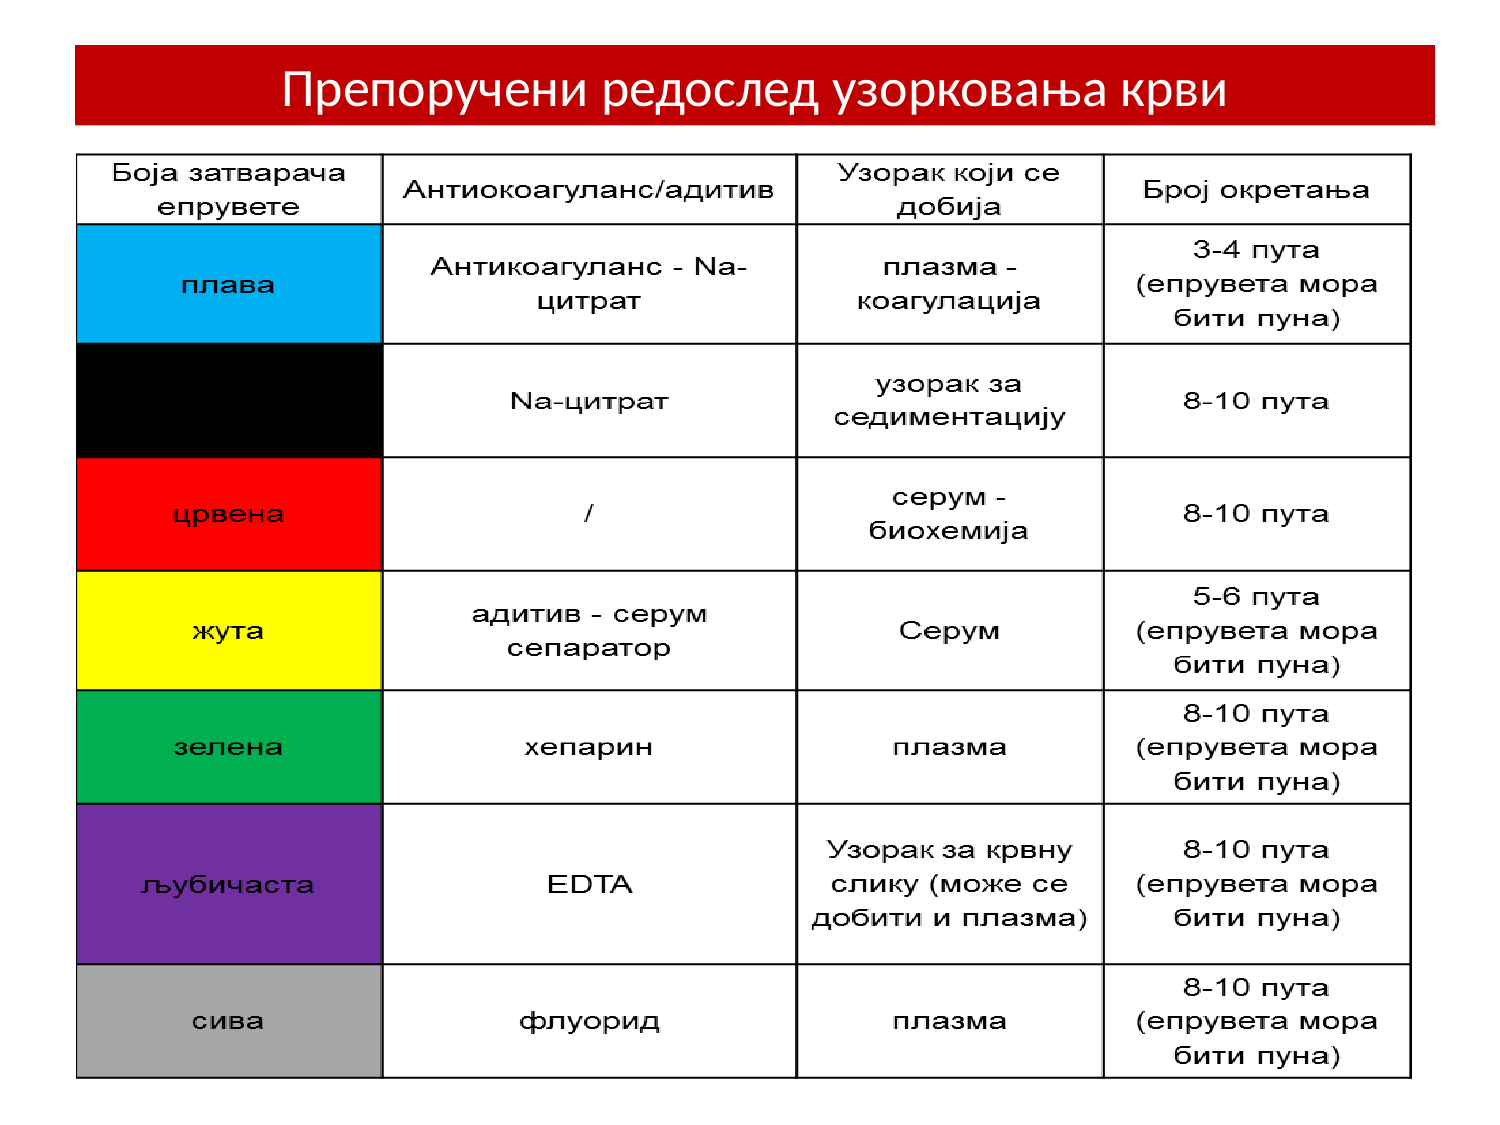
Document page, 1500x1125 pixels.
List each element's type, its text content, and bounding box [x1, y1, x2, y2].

title Препоручени редослед узорковања крви [75, 45, 1436, 126]
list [76, 148, 1412, 1083]
